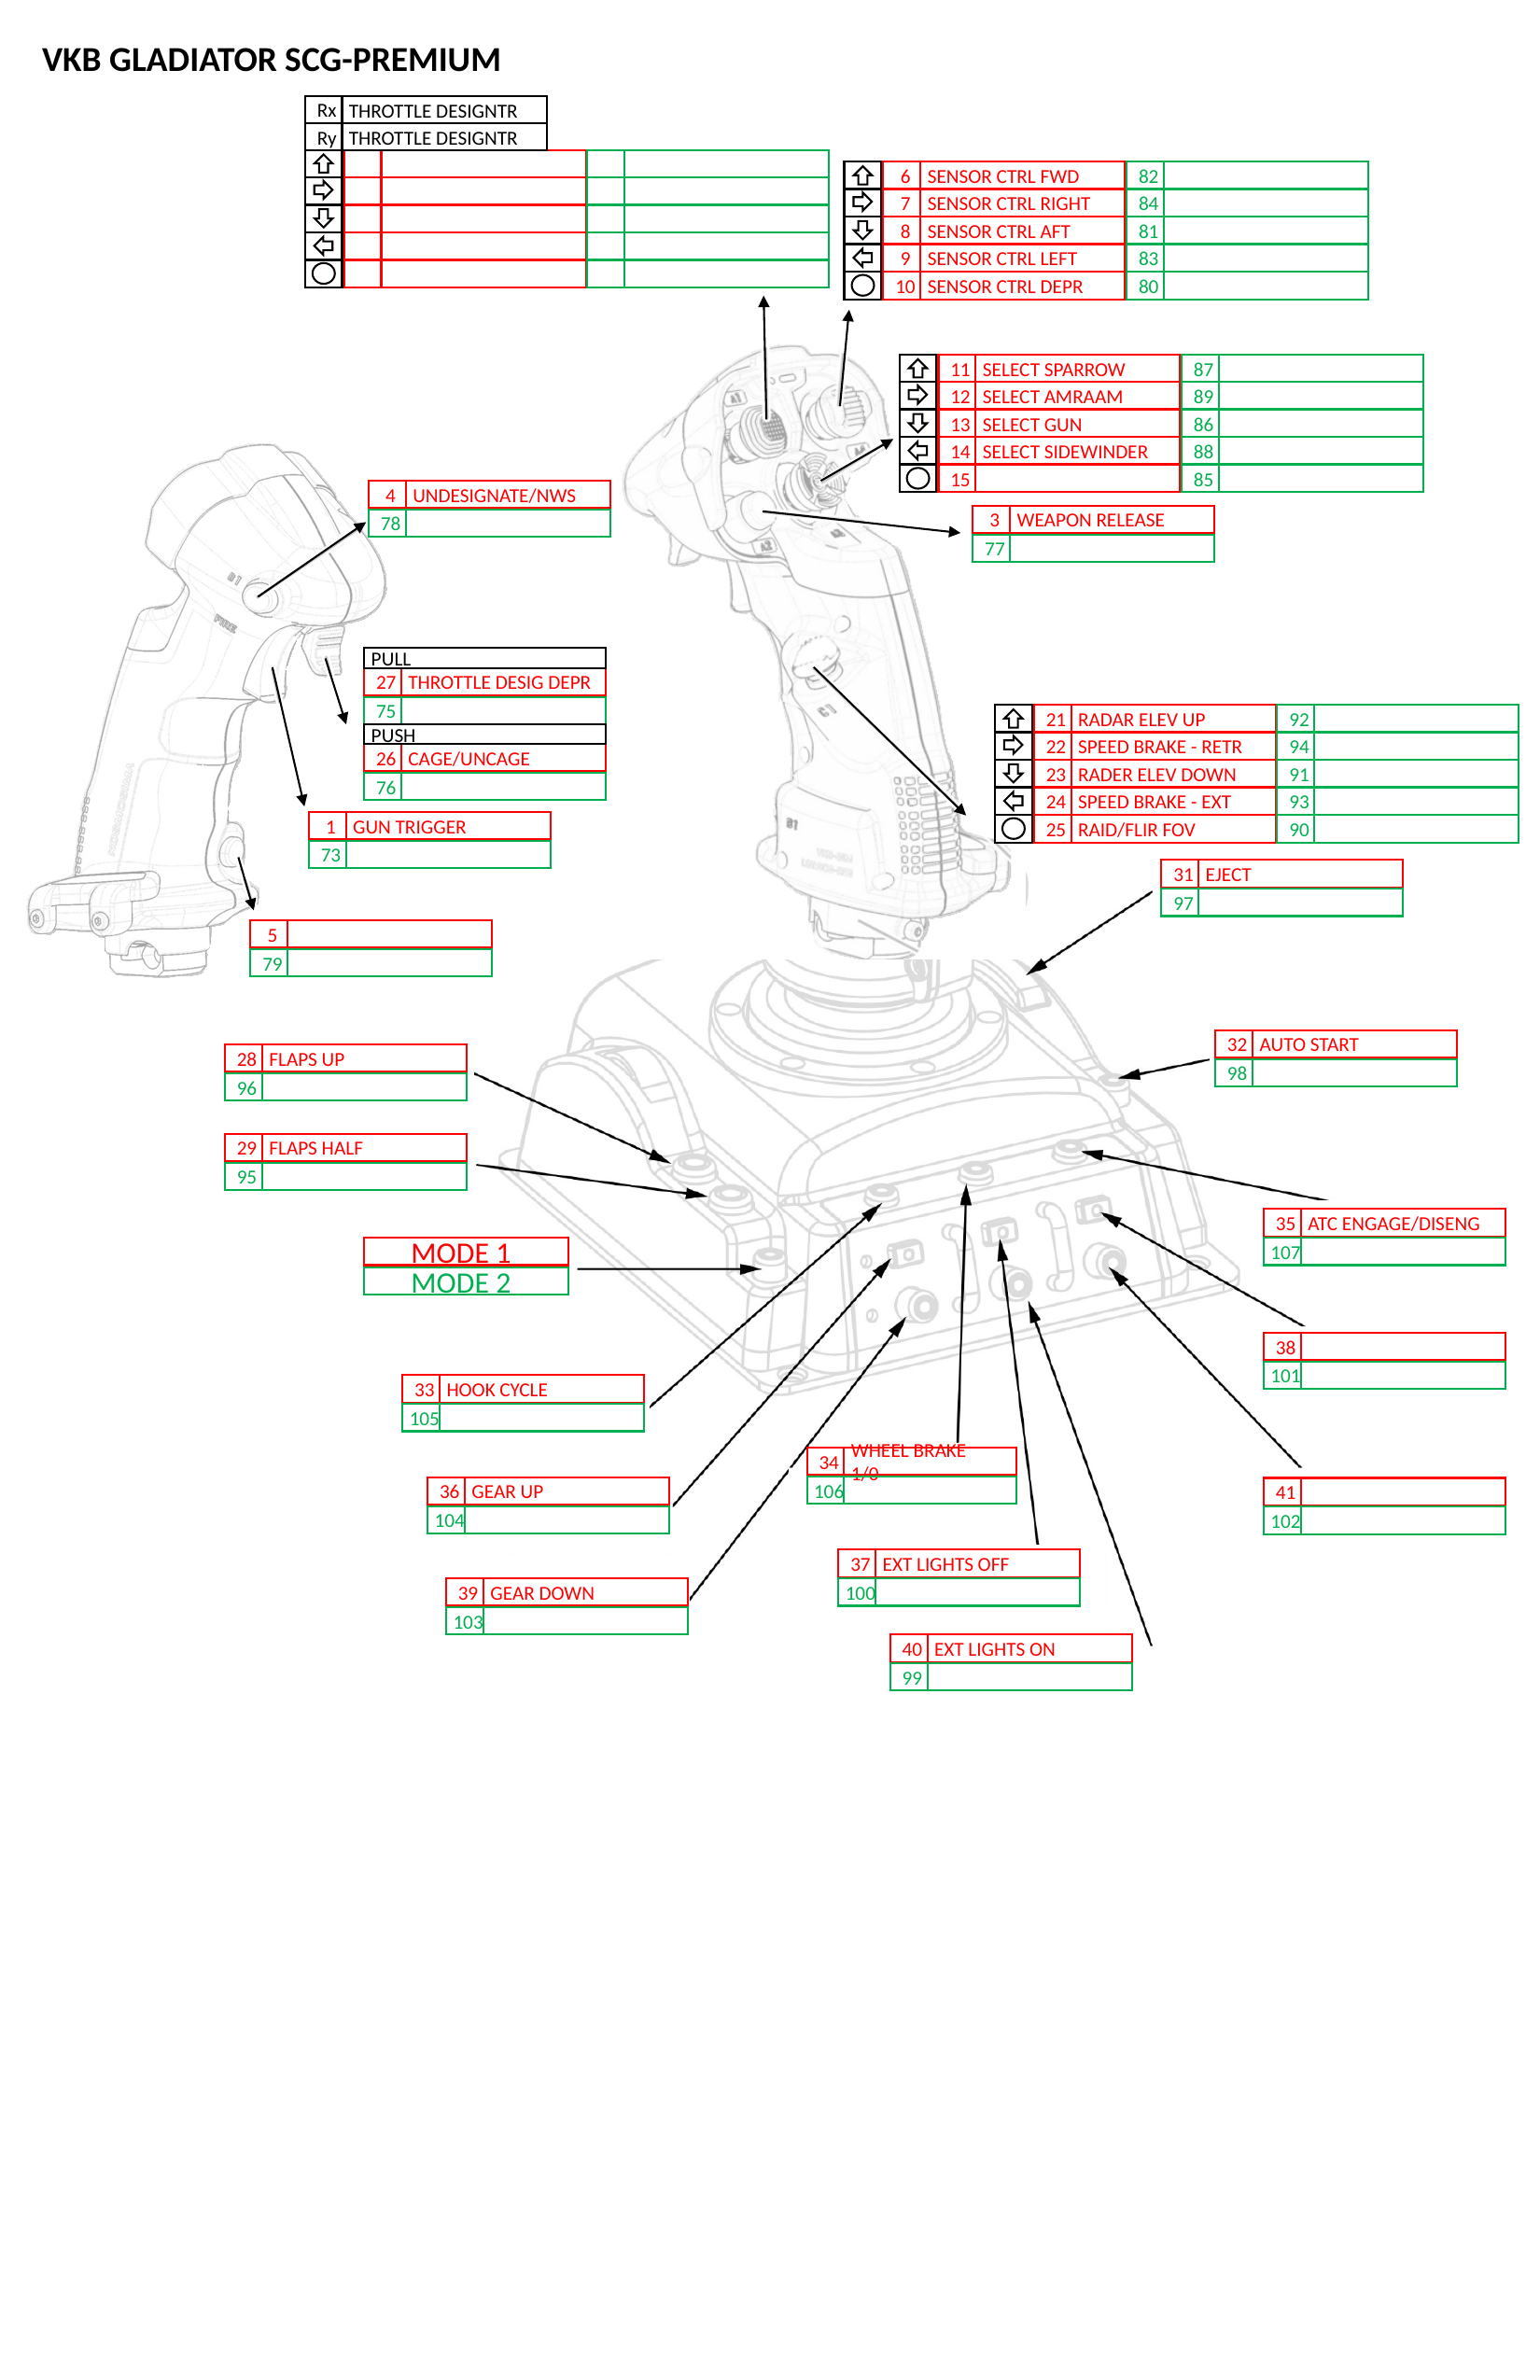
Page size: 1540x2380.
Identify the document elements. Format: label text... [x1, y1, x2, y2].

text_box [1165, 189, 1369, 217]
text_box [625, 205, 830, 233]
text_box [843, 161, 882, 189]
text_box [238, 857, 254, 911]
text_box [1220, 438, 1424, 466]
text_box [441, 1403, 464, 1433]
text_box 24 [1033, 789, 1072, 816]
text_box 29 [224, 1133, 263, 1162]
text_box SPEED BRAKE - RETR [1072, 733, 1276, 761]
text_box 105 [401, 1403, 441, 1433]
text_box 39 [445, 1577, 464, 1606]
text_box WEAPON RELEASE [1026, 505, 1215, 534]
text_box [1026, 789, 1033, 816]
text_box FLAPS HALF [263, 1133, 464, 1162]
text_box [1335, 1332, 1506, 1361]
text_box 104 [427, 1505, 464, 1534]
text_box SELECT SIDEWINDER [1026, 438, 1181, 466]
text_box [586, 233, 625, 260]
text_box THROTTLE DESIGNTR [342, 95, 548, 124]
picture [2, 417, 399, 996]
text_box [325, 658, 346, 725]
text_box [304, 151, 343, 178]
text_box [1220, 410, 1424, 438]
text_box ATC ENGAGE/DISENG [1335, 1208, 1506, 1237]
text_box SENSOR CTRL RIGHT [921, 189, 1126, 217]
text_box VKB GLADIATOR SCG-PREMIUM [35, 29, 1081, 85]
text_box [1315, 816, 1519, 844]
text_box [586, 205, 625, 233]
text_box 22 [1033, 733, 1072, 761]
text_box 94 [1276, 733, 1315, 761]
text_box 7 [882, 189, 921, 217]
text_box 33 [401, 1374, 441, 1403]
text_box [1220, 354, 1424, 383]
text_box EJECT [1335, 859, 1404, 888]
text_box [852, 245, 874, 270]
text_box [1165, 273, 1369, 301]
text_box [1335, 1505, 1506, 1535]
text_box 99 [889, 1662, 929, 1691]
text_box [1165, 245, 1369, 273]
text_box 90 [1276, 816, 1315, 844]
text_box THROTTLE DESIG DEPR [402, 669, 607, 696]
text_box CAGE/UNCAGE [402, 745, 607, 772]
text_box [586, 149, 625, 178]
text_box FLAPS UP [263, 1043, 464, 1072]
text_box 28 [224, 1043, 263, 1072]
text_box [625, 233, 830, 260]
text_box [625, 149, 830, 178]
text_box RAID/FLIR FOV [1072, 816, 1276, 844]
text_box [313, 178, 334, 202]
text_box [763, 295, 767, 420]
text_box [813, 666, 967, 816]
text_box [1335, 1058, 1458, 1087]
text_box [263, 1162, 464, 1191]
text_box [1335, 1361, 1506, 1390]
text_box [263, 1072, 464, 1101]
text_box [1026, 761, 1033, 789]
text_box [625, 260, 830, 288]
text_box [343, 233, 382, 260]
text_box 78 [399, 509, 407, 538]
text_box HOOK CYCLE [441, 1374, 464, 1403]
text_box [1315, 761, 1519, 789]
text_box 93 [1276, 789, 1315, 816]
text_box RADER ELEV DOWN [1072, 761, 1276, 789]
text_box SENSOR CTRL DEPR [921, 273, 1126, 301]
text_box [399, 948, 464, 977]
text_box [763, 511, 961, 533]
text_box [852, 189, 874, 214]
text_box SELECT SPARROW [1026, 354, 1181, 383]
text_box 84 [1126, 189, 1165, 217]
text_box SPEED BRAKE - EXT [1072, 789, 1276, 816]
text_box Rx [304, 95, 342, 124]
text_box 21 [1033, 704, 1072, 733]
text_box [929, 1662, 1133, 1691]
text_box 88 [1181, 438, 1220, 466]
text_box 80 [1126, 273, 1165, 301]
text_box UNDESIGNATE/NWS [407, 480, 611, 509]
text_box 36 [427, 1477, 464, 1505]
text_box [820, 439, 894, 482]
text_box 86 [1181, 410, 1220, 438]
text_box [843, 245, 882, 273]
text_box MODE 1 [363, 1237, 464, 1267]
text_box [1026, 534, 1215, 563]
text_box [313, 234, 334, 258]
text_box [1026, 816, 1033, 844]
text_box [304, 260, 343, 288]
text_box [343, 205, 382, 233]
text_box [1026, 704, 1033, 733]
text_box [851, 219, 875, 241]
text_box [311, 261, 336, 286]
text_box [258, 522, 367, 597]
text_box [1165, 161, 1369, 189]
text_box 92 [1276, 704, 1315, 733]
text_box [843, 189, 882, 217]
text_box [586, 260, 625, 288]
text_box [625, 178, 830, 205]
text_box 89 [1181, 383, 1220, 410]
text_box [1315, 733, 1519, 761]
text_box 10 [882, 273, 921, 301]
text_box [382, 260, 586, 288]
text_box [1335, 1477, 1506, 1505]
text_box [1315, 789, 1519, 816]
text_box AUTO START [1335, 1029, 1458, 1058]
text_box SENSOR CTRL LEFT [921, 245, 1126, 273]
picture [464, 335, 1335, 1662]
text_box [1220, 383, 1424, 410]
text_box [304, 205, 343, 233]
text_box SENSOR CTRL AFT [921, 217, 1126, 245]
text_box [850, 273, 875, 297]
text_box THROTTLE DESIGNTR [342, 124, 548, 151]
text_box 87 [1181, 354, 1220, 383]
text_box [843, 217, 882, 245]
text_box SELECT AMRAAM [1026, 383, 1181, 410]
text_box [304, 233, 343, 260]
text_box 82 [1126, 161, 1165, 189]
text_box [1026, 733, 1033, 761]
text_box [382, 178, 586, 205]
text_box Ry [304, 124, 342, 151]
text_box 103 [445, 1606, 464, 1635]
text_box [843, 273, 882, 301]
text_box MODE 2 [363, 1267, 464, 1295]
text_box PULL [399, 647, 607, 669]
text_box 83 [1126, 245, 1165, 273]
text_box 9 [882, 245, 921, 273]
text_box [382, 149, 586, 178]
text_box [312, 208, 335, 230]
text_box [272, 666, 305, 807]
text_box [343, 178, 382, 205]
text_box 96 [224, 1072, 263, 1101]
text_box [586, 178, 625, 205]
text_box 95 [224, 1162, 263, 1191]
text_box PUSH [399, 723, 607, 745]
text_box [407, 509, 611, 538]
text_box [1026, 466, 1181, 493]
text_box [1165, 217, 1369, 245]
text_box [839, 309, 849, 407]
text_box GUN TRIGGER [399, 811, 552, 840]
text_box [399, 919, 464, 948]
text_box 4 [399, 480, 407, 509]
text_box [343, 260, 382, 288]
text_box [1335, 888, 1404, 917]
text_box 91 [1276, 761, 1315, 789]
text_box [399, 840, 552, 869]
text_box [312, 152, 335, 174]
text_box [382, 205, 586, 233]
text_box RADAR ELEV UP [1072, 704, 1276, 733]
text_box [304, 178, 343, 205]
text_box 8 [882, 217, 921, 245]
text_box 6 [882, 161, 921, 189]
text_box [402, 696, 607, 723]
text_box 85 [1181, 466, 1220, 493]
text_box [851, 164, 875, 186]
text_box [382, 233, 586, 260]
text_box [343, 151, 382, 178]
text_box [1220, 466, 1424, 493]
text_box 25 [1033, 816, 1072, 844]
text_box 81 [1126, 217, 1165, 245]
text_box [1315, 704, 1519, 733]
text_box SELECT GUN [1026, 410, 1181, 438]
text_box [1335, 1237, 1506, 1267]
text_box [402, 772, 607, 801]
text_box 23 [1033, 761, 1072, 789]
text_box SENSOR CTRL FWD [921, 161, 1126, 189]
